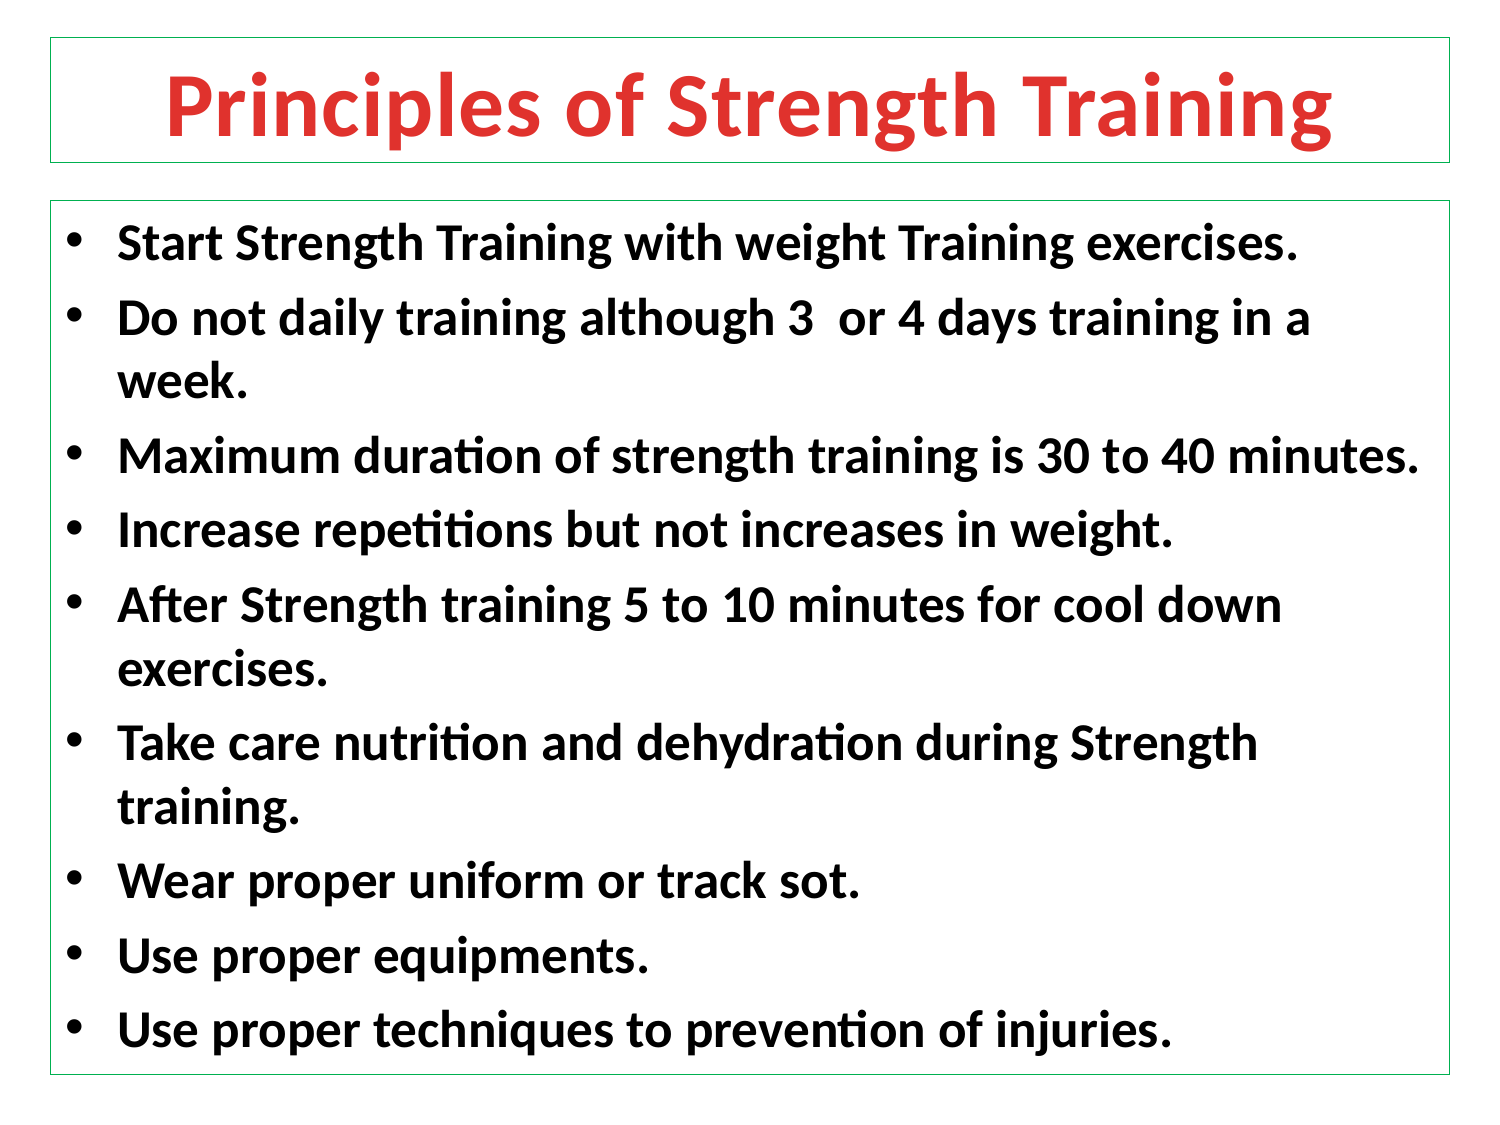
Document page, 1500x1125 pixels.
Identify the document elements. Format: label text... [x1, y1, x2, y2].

list Start Strength Training with weight Training exercises. Do not daily training although 3 or 4 days training in a week. Maximum duration of strength training is 30 to 40 minutes. Increase repetitions but not increases in weight. After Strength training 5 to 10 minutes for cool down exercises. Take care nutrition and dehydration during Strength training. Wear proper uniform or track sot. Use proper equipments. Use proper techniques to prevention of injuries. [50, 200, 1450, 1075]
title Principles of Strength Training [50, 37, 1450, 163]
